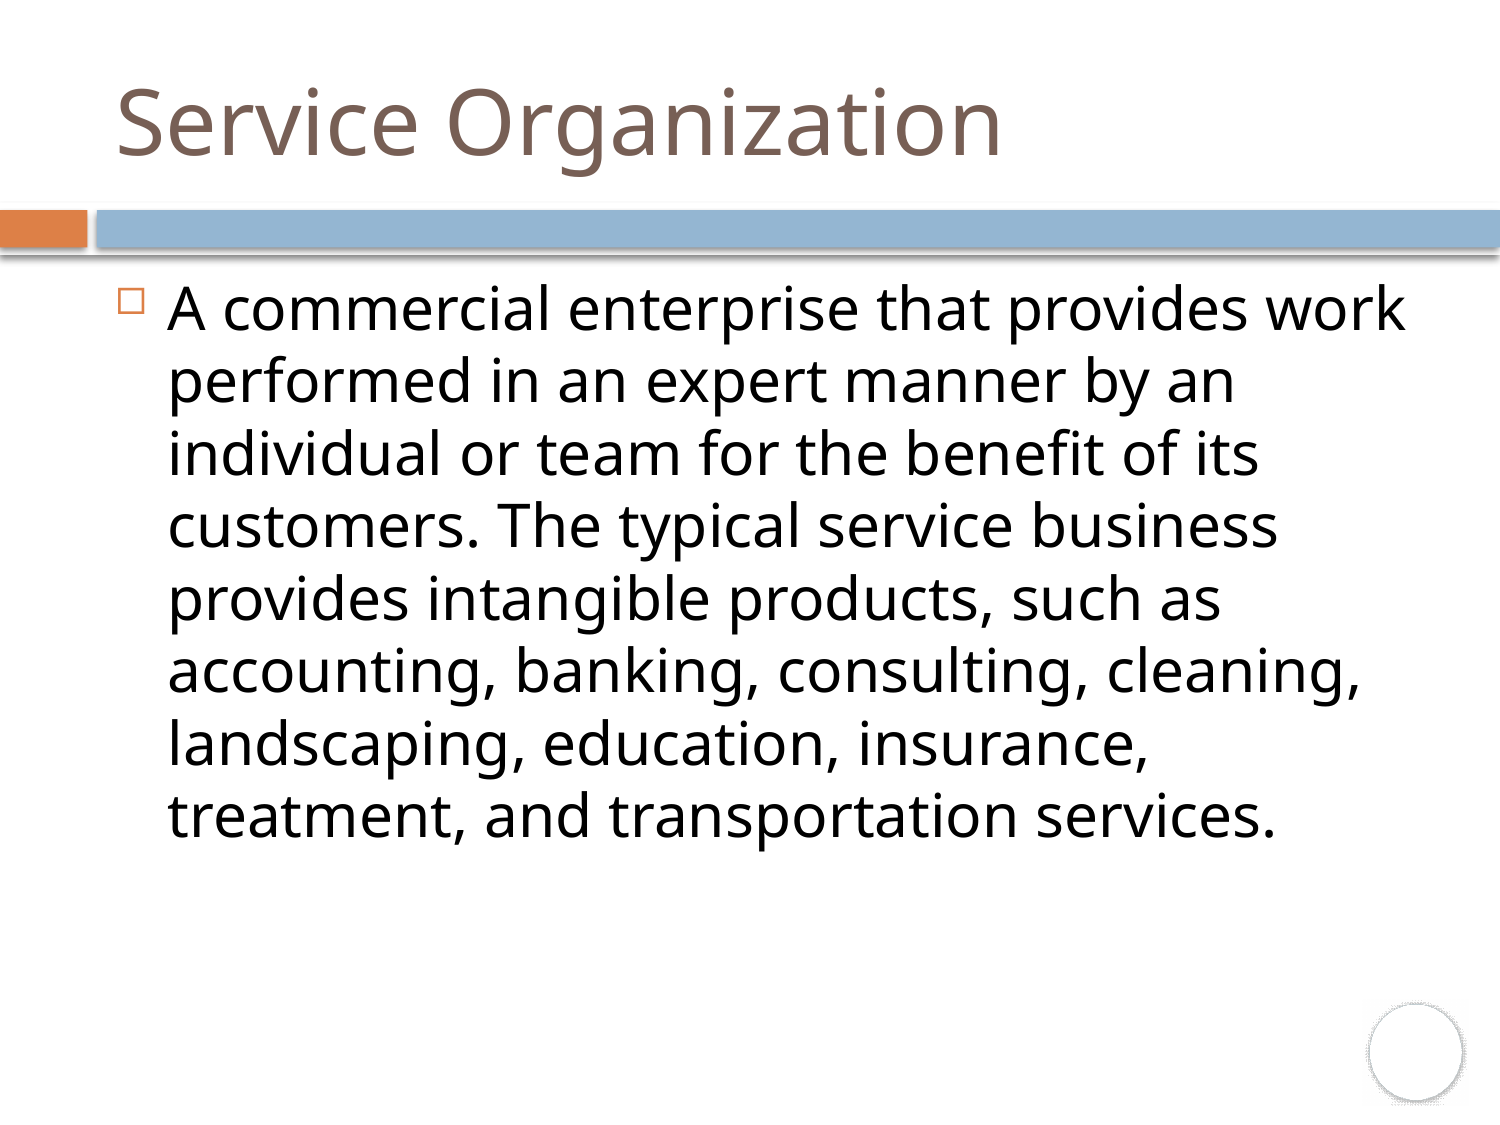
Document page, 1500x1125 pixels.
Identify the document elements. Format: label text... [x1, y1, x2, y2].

list A commercial enterprise that provides work performed in an expert manner by an individual or team for the benefit of its customers. The typical service business provides intangible products, such as accounting, banking, consulting, cleaning, landscaping, education, insurance, treatment, and transportation services. [100, 262, 1438, 1000]
title Service Organization [100, 37, 1438, 200]
picture [1362, 999, 1470, 1106]
